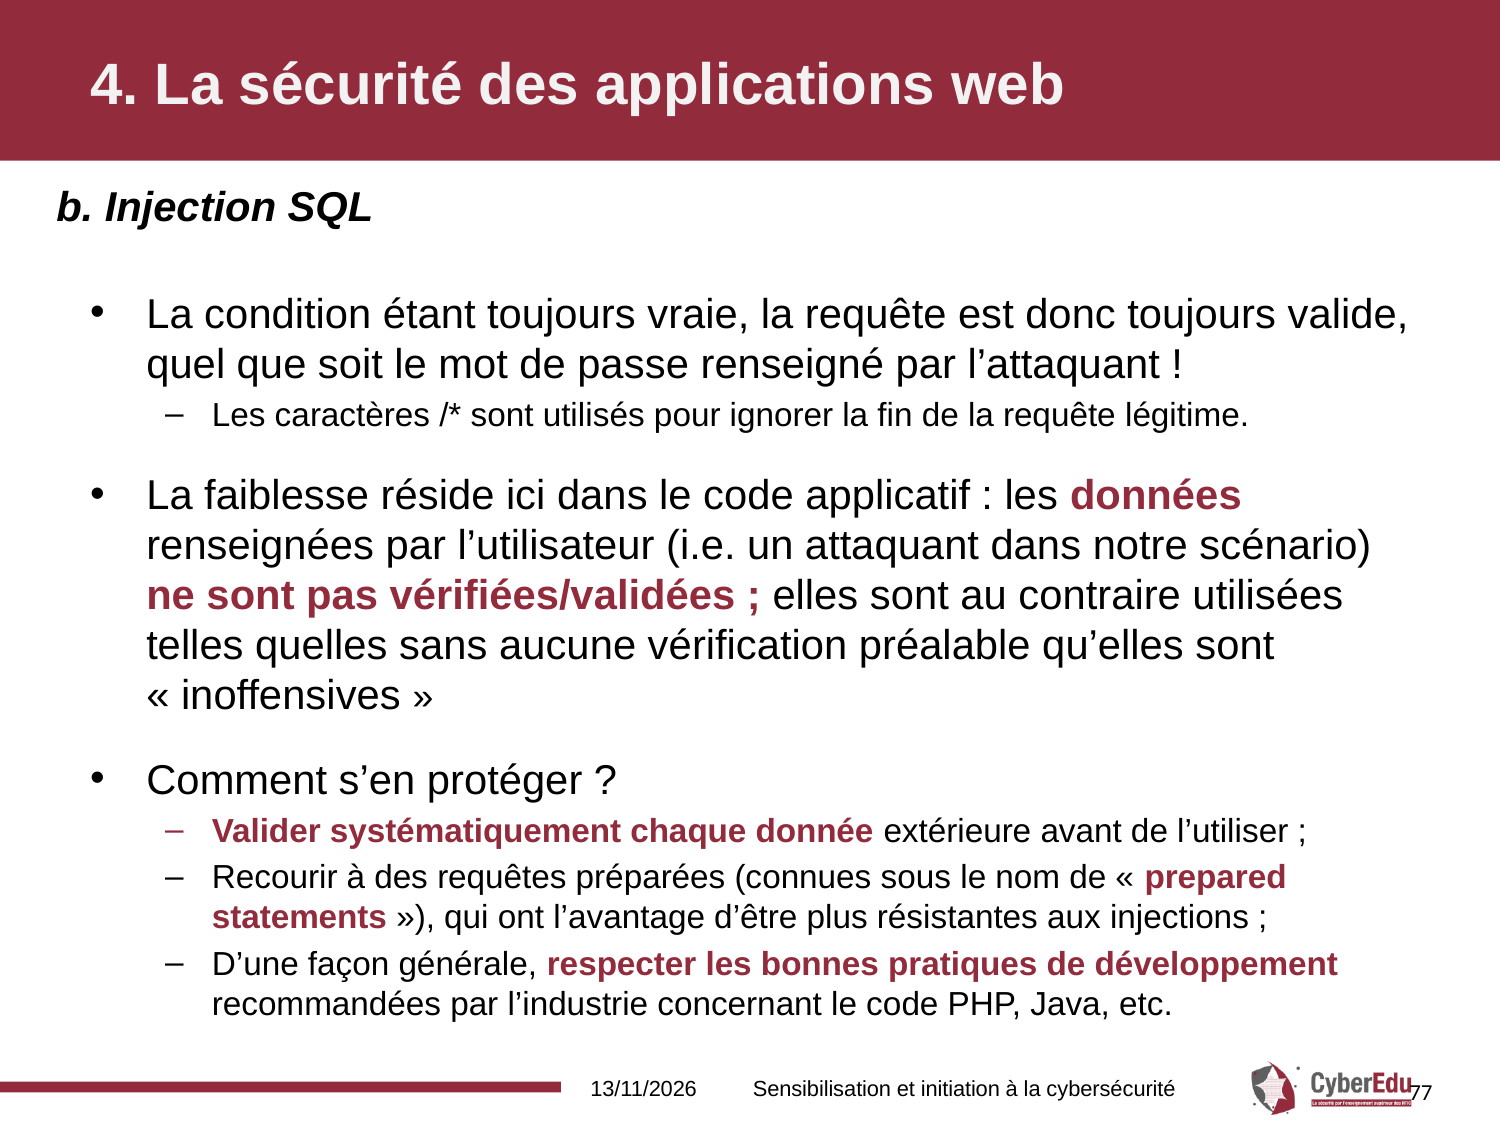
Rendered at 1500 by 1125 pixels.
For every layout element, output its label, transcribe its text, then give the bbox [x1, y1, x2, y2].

footer Sensibilisation et initiation à la cybersécurité [738, 1057, 1236, 1118]
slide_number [561, 1057, 727, 1118]
picture [1246, 1060, 1412, 1115]
list La condition étant toujours vraie, la requête est donc toujours valide, quel que soit le mot de passe renseigné par l’attaquant ! Les caractères /* sont utilisés pour ignorer la fin de la requête légitime. La faiblesse réside ici dans le code applicatif : les données renseignées par l’utilisateur (i.e. un attaquant dans notre scénario) ne sont pas vérifiées/validées ; elles sont au contraire utilisées telles quelles sans aucune vérification préalable qu’elles sont « inoffensives » Comment s’en protéger ? Valider systématiquement chaque donnée extérieure avant de l’utiliser ; Recourir à des requêtes préparées (connues sous le nom de « prepared statements »), qui ont l’avantage d’être plus résistantes aux injections ; D’une façon générale, respecter les bonnes pratiques de développement recommandées par l’industrie concernant le code PHP, Java, etc. [75, 278, 1425, 1035]
text_box b. Injection SQL [41, 172, 1471, 268]
title 4. La sécurité des applications web [75, 1, 1425, 161]
